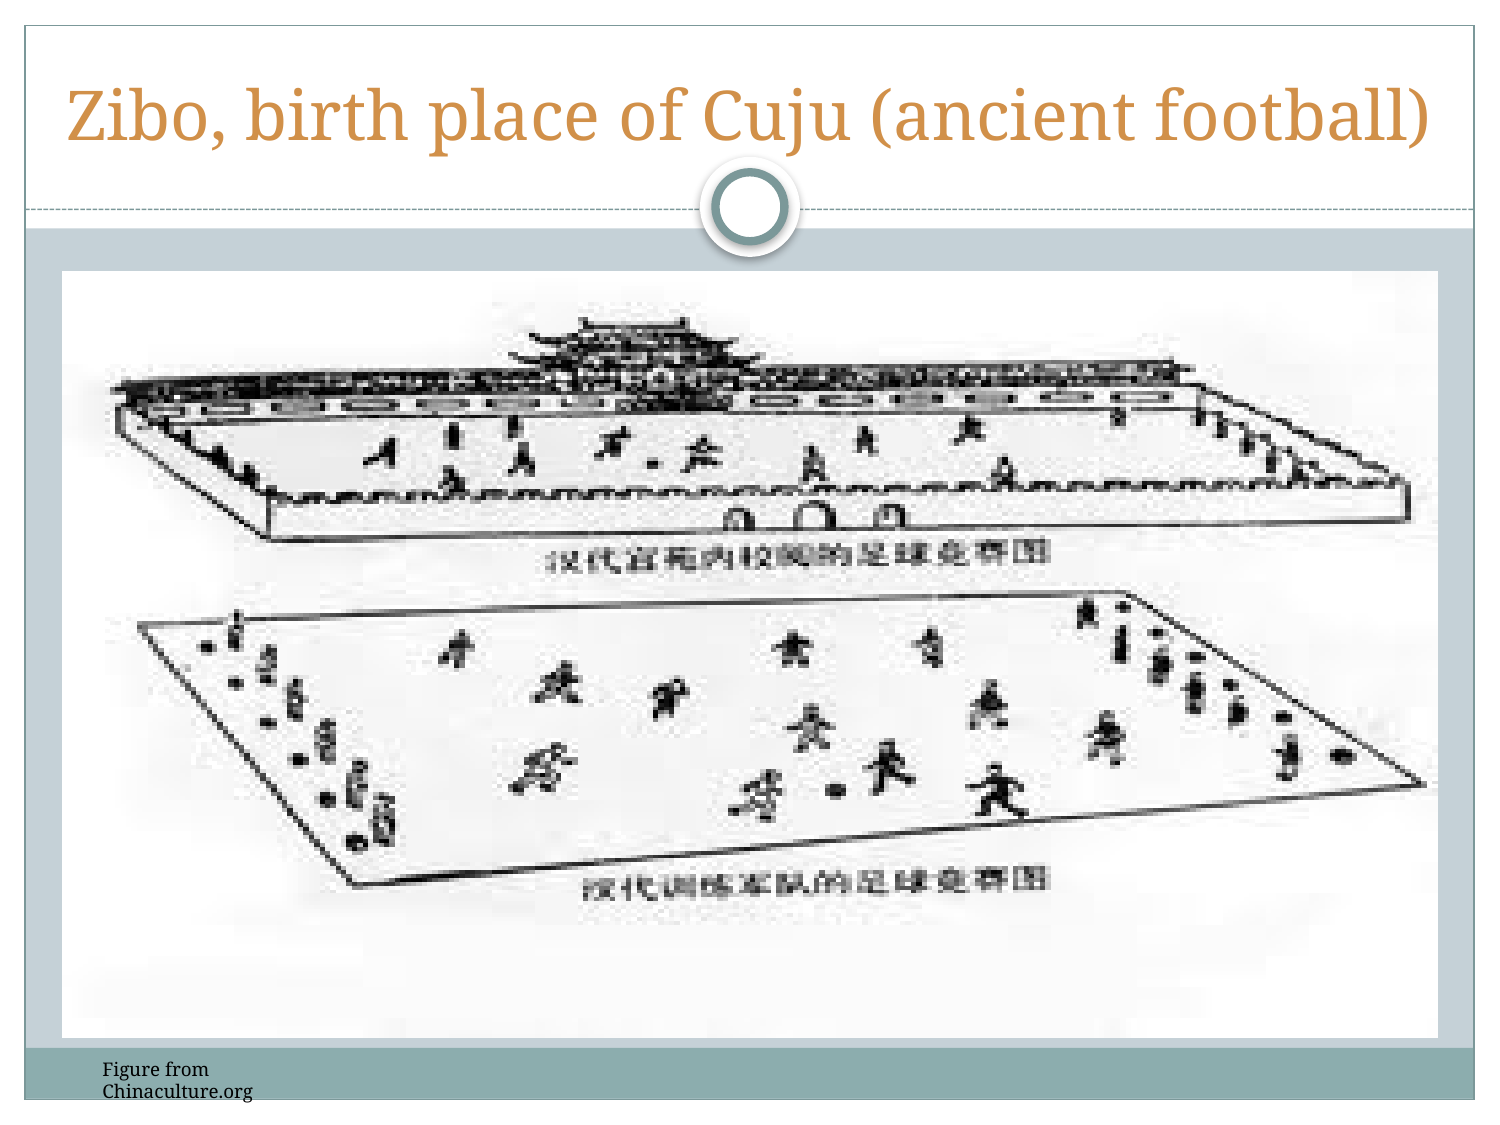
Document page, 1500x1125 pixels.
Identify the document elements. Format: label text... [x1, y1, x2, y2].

text_box Figure from Chinaculture.org [87, 1049, 375, 1110]
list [62, 271, 1438, 1038]
title Zibo, birth place of Cuju (ancient football) [49, 37, 1450, 162]
